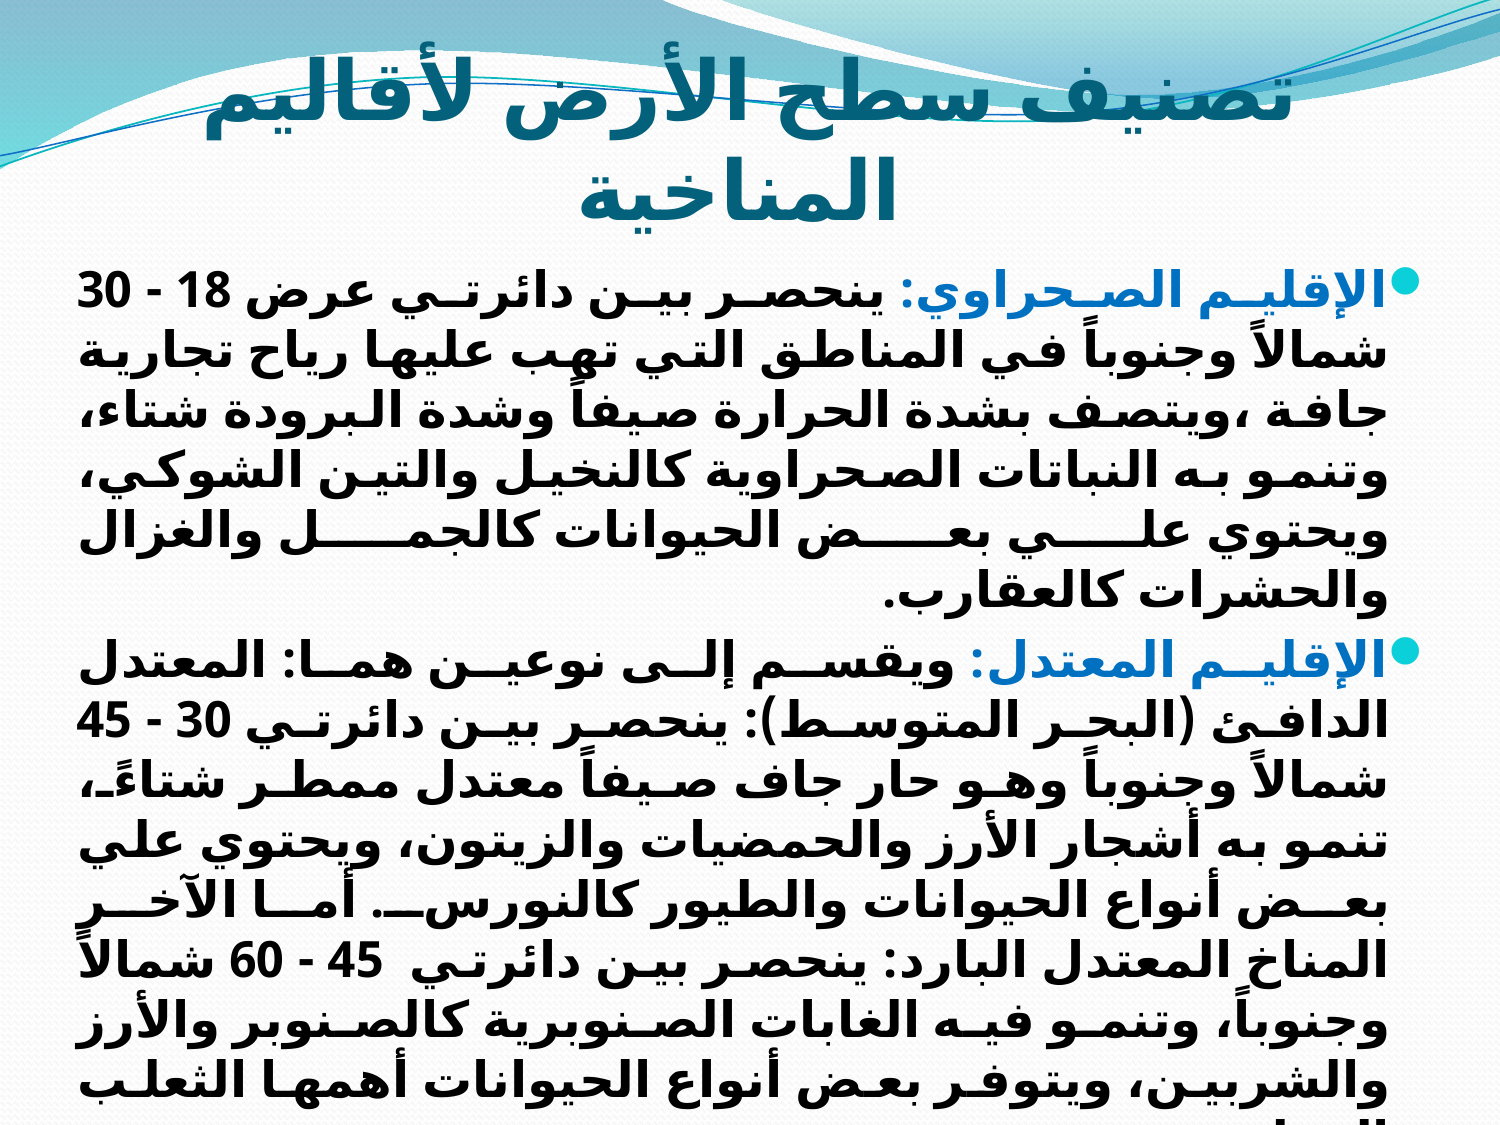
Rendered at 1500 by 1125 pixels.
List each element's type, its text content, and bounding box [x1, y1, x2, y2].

title تصنيف سطح الأرض لأقاليم المناخية [75, 125, 1425, 238]
list الإقليم الصحراوي: ينحصر بين دائرتي عرض 18 - 30 شمالاً وجنوباً في المناطق التي تهب عليها رياح تجارية جافة ،ويتصف بشدة الحرارة صيفاً وشدة البرودة شتاء، وتنمو به النباتات الصحراوية كالنخيل والتين الشوكي، ويحتوي علي بعض الحيوانات كالجمل والغزال والحشرات كالعقارب. الإقليم المعتدل: ويقسم إلى نوعين هما: المعتدل الدافئ (البحر المتوسط): ينحصر بين دائرتي 30 - 45 شمالاً وجنوباً وهو حار جاف صيفاً معتدل ممطر شتاءً، تنمو به أشجار الأرز والحمضيات والزيتون، ويحتوي علي بعض أنواع الحيوانات والطيور كالنورس. أما الآخر المناخ المعتدل البارد: ينحصر بين دائرتي 45 - 60 شمالاً وجنوباً، وتنمو فيه الغابات الصنوبرية كالصنوبر والأرز والشربين، ويتوفر بعض أنواع الحيوانات أهمها الثعلب القطبي. الإقليم القطبي: في القطبين الشمالي والجنوبي ولا تنمو به الكثير من النباتات ولكن قد تزدهر بعض الحشائش أو تنمو بعض الطحالب عقب ذوبان الجليد، ويحتوي علي بعض أنواع الحيوانات التي تتحمل البرودة كالدب القطبي والرنة. [62, 249, 1450, 1075]
